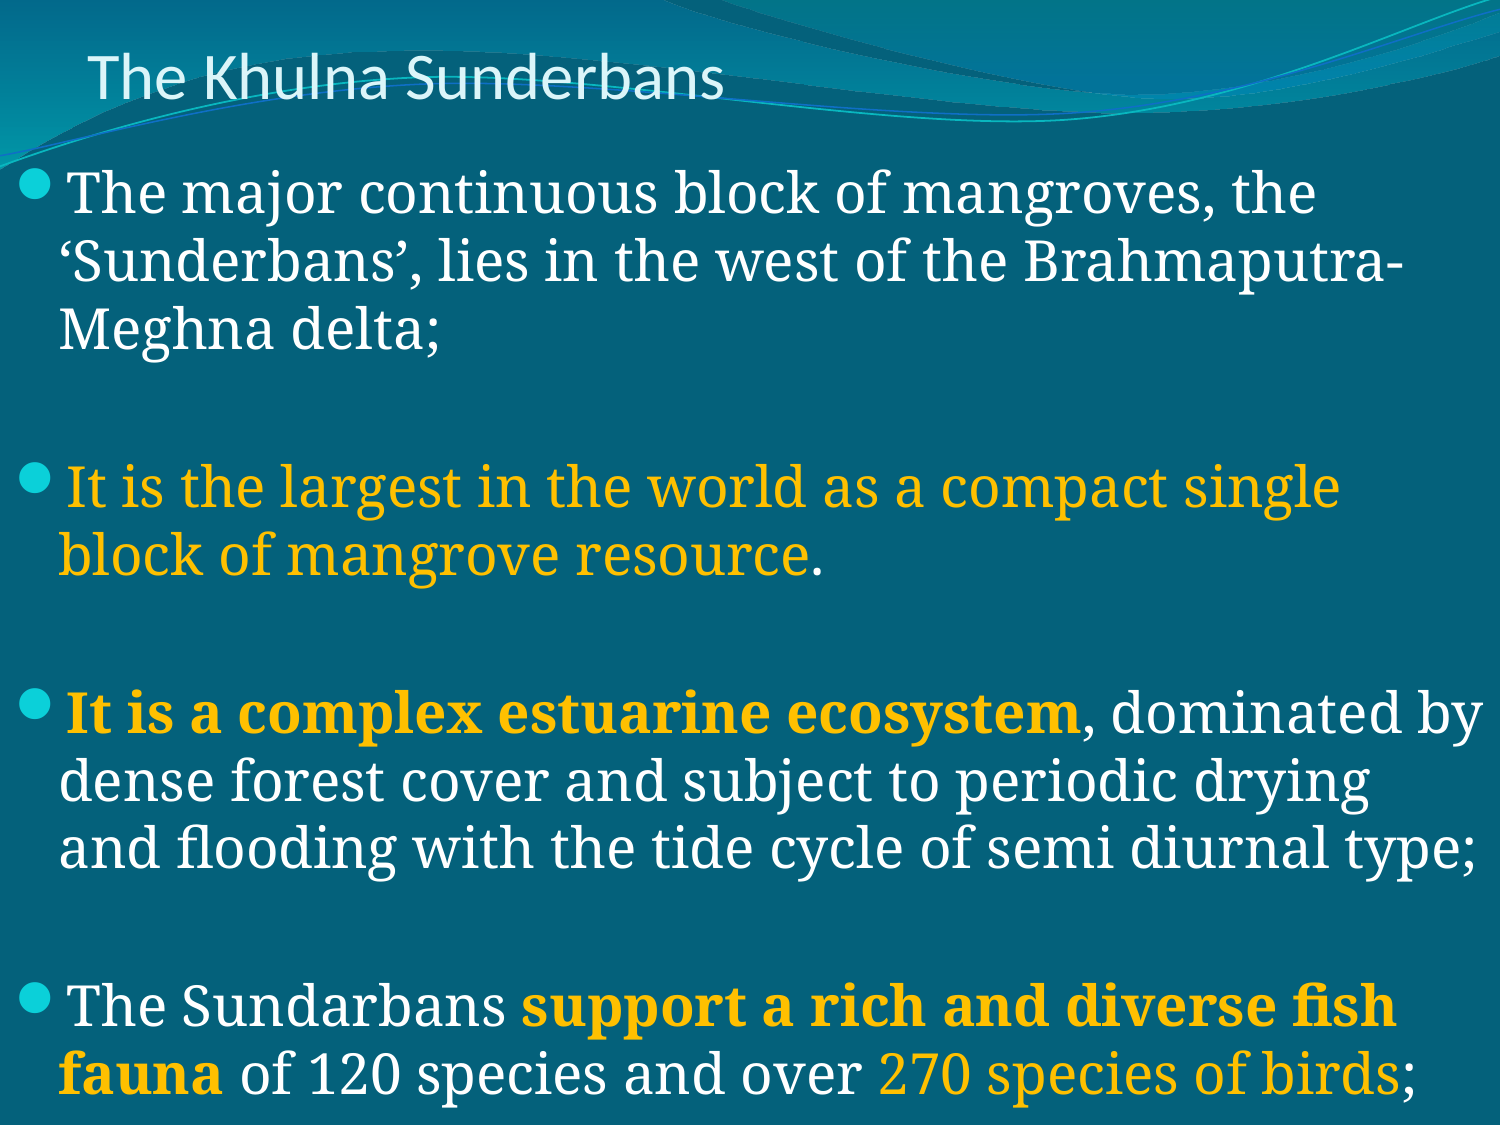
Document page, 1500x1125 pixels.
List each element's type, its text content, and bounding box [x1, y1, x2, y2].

list The major continuous block of mangroves, the ‘Sunderbans’, lies in the west of the Brahmaputra-Meghna delta; It is the largest in the world as a compact single block of mangrove resource. It is a complex estuarine ecosystem, dominated by dense forest cover and subject to periodic drying and flooding with the tide cycle of semi diurnal type; The Sundarbans support a rich and diverse fish fauna of 120 species and over 270 species of birds; [0, 149, 1500, 1125]
title The Khulna Sunderbans [87, 24, 1438, 113]
